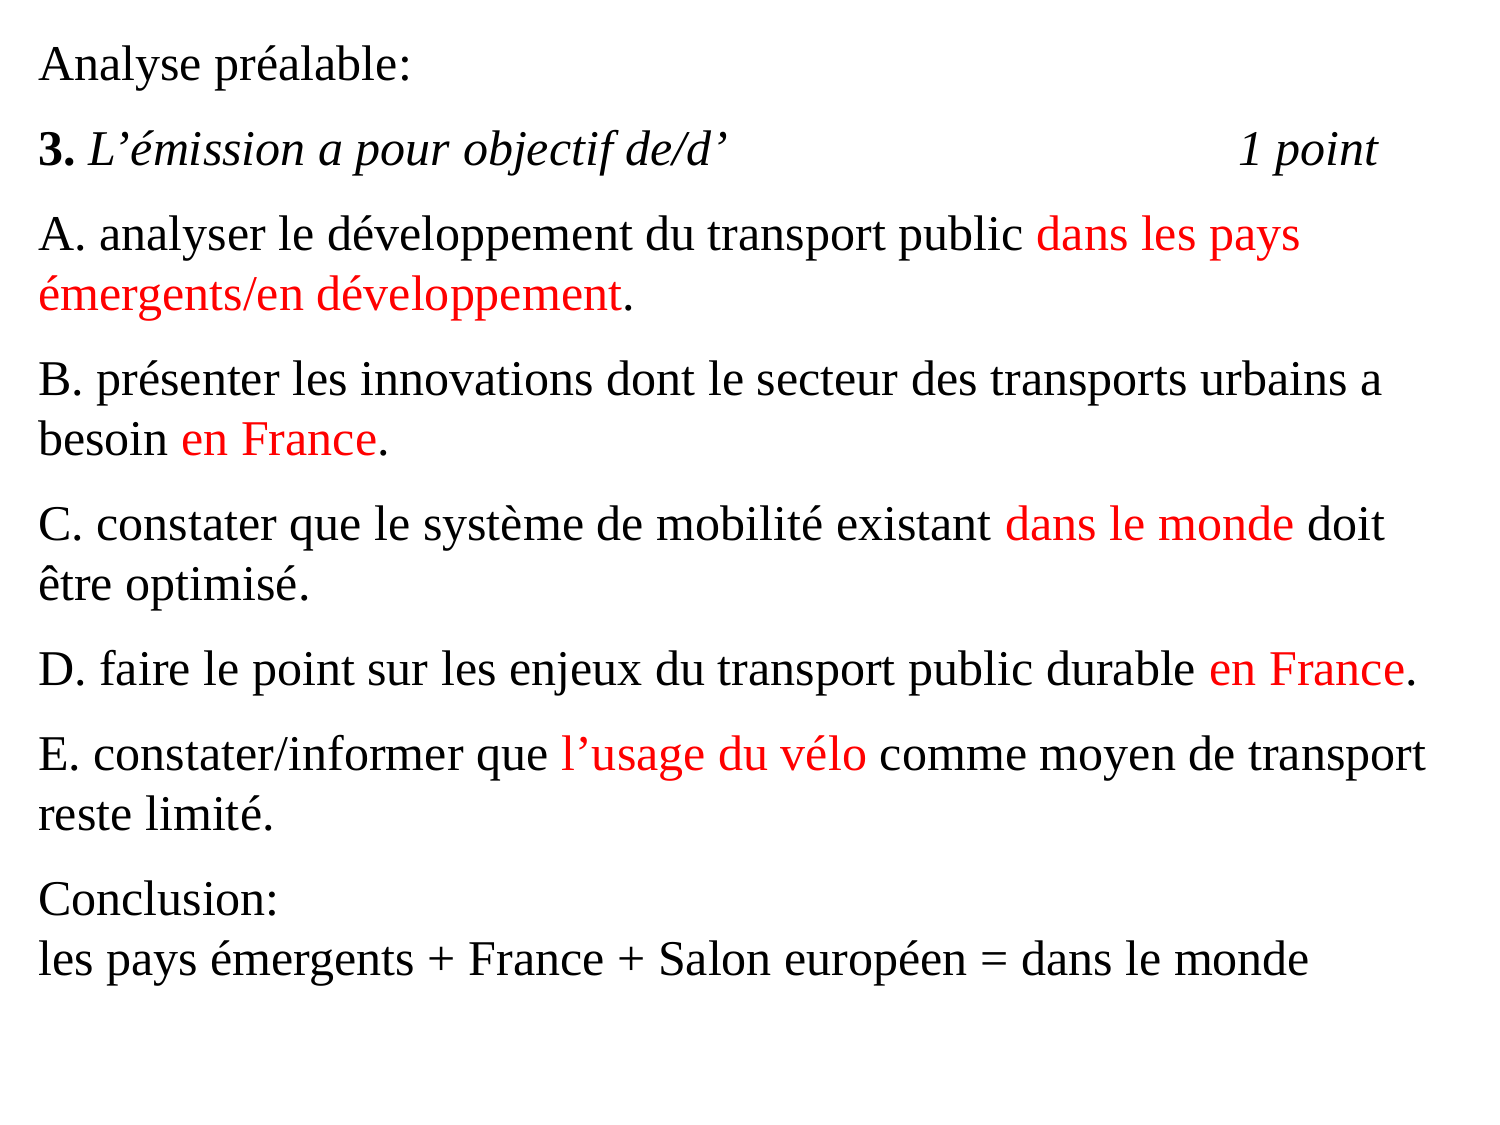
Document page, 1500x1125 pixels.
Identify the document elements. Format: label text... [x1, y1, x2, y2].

text_box Analyse préalable: 3. L’émission a pour objectif de/d’ 1 point A. analyser le développement du transport public dans les pays émergents/en développement. B. présenter les innovations dont le secteur des transports urbains a besoin en France. C. constater que le système de mobilité existant dans le monde doit être optimisé. D. faire le point sur les enjeux du transport public durable en France. E. constater/informer que l’usage du vélo comme moyen de transport reste limité. Conclusion: les pays émergents + France + Salon européen = dans le monde [23, 23, 1465, 994]
